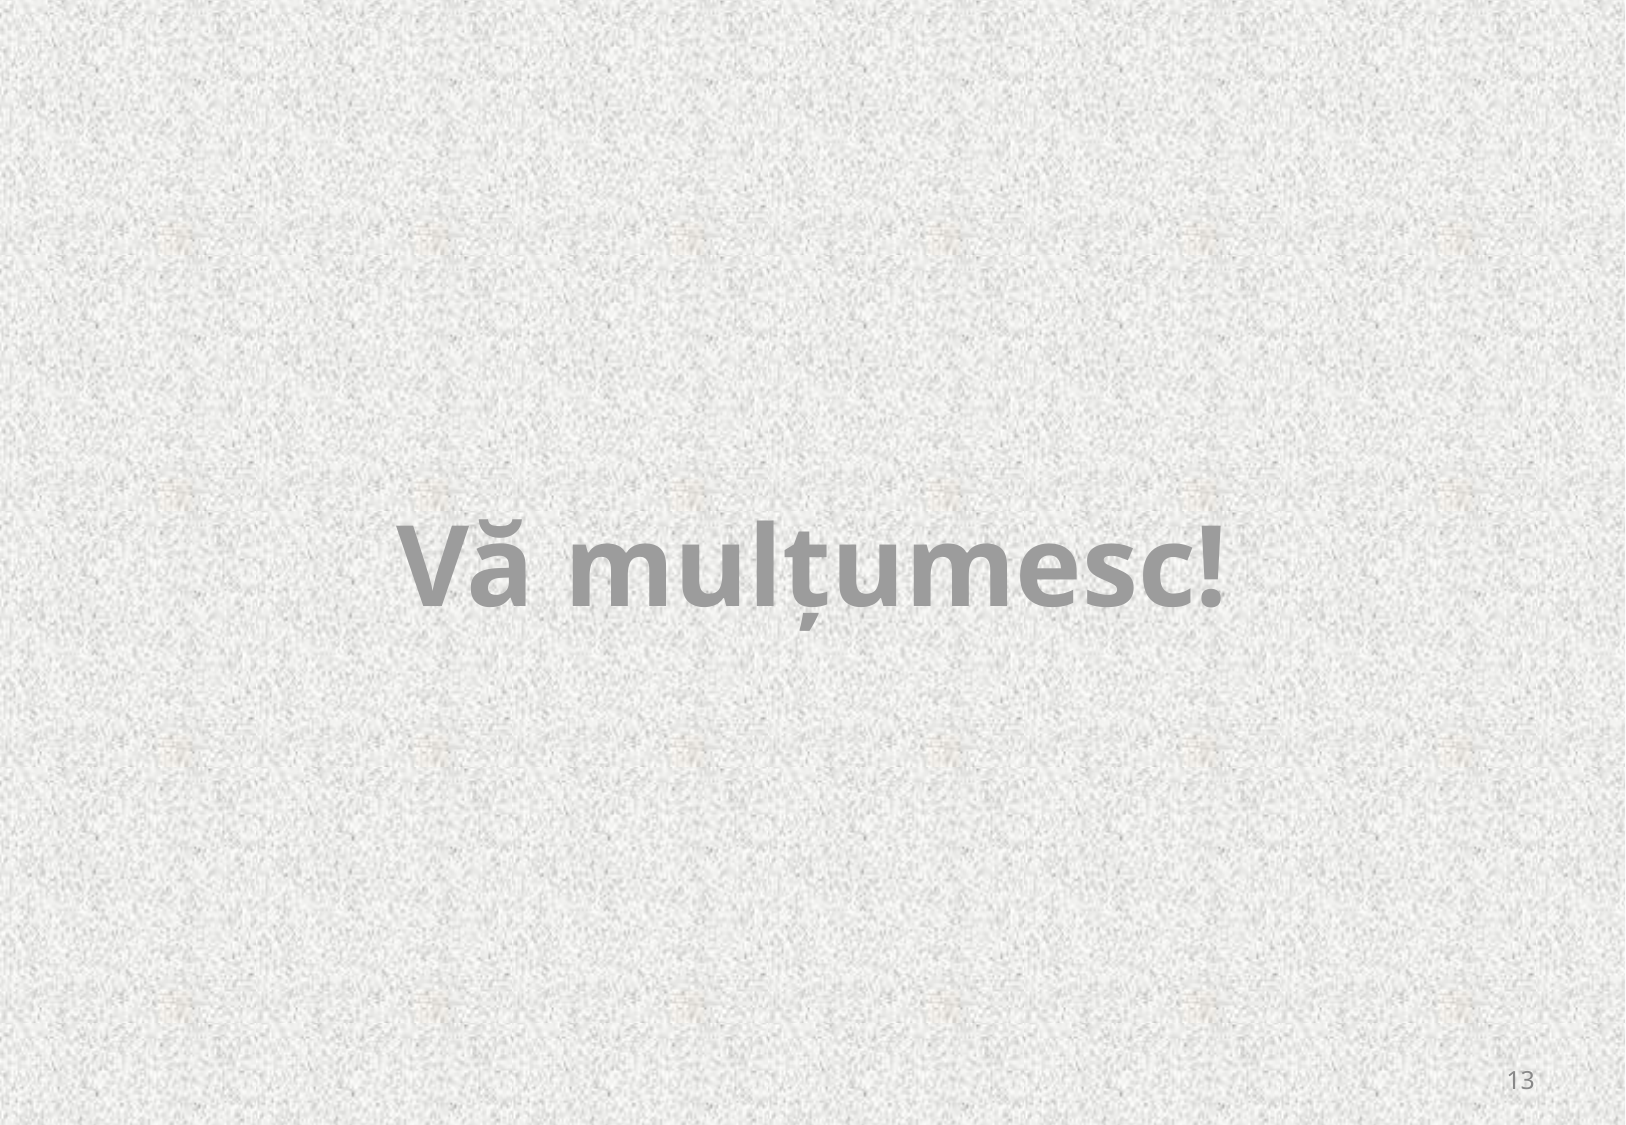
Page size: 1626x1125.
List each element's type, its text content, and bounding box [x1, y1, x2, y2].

text_box Vă mulțumesc! [381, 486, 1244, 637]
picture [0, 0, 1626, 1125]
slide_number 13 [1475, 1051, 1550, 1112]
